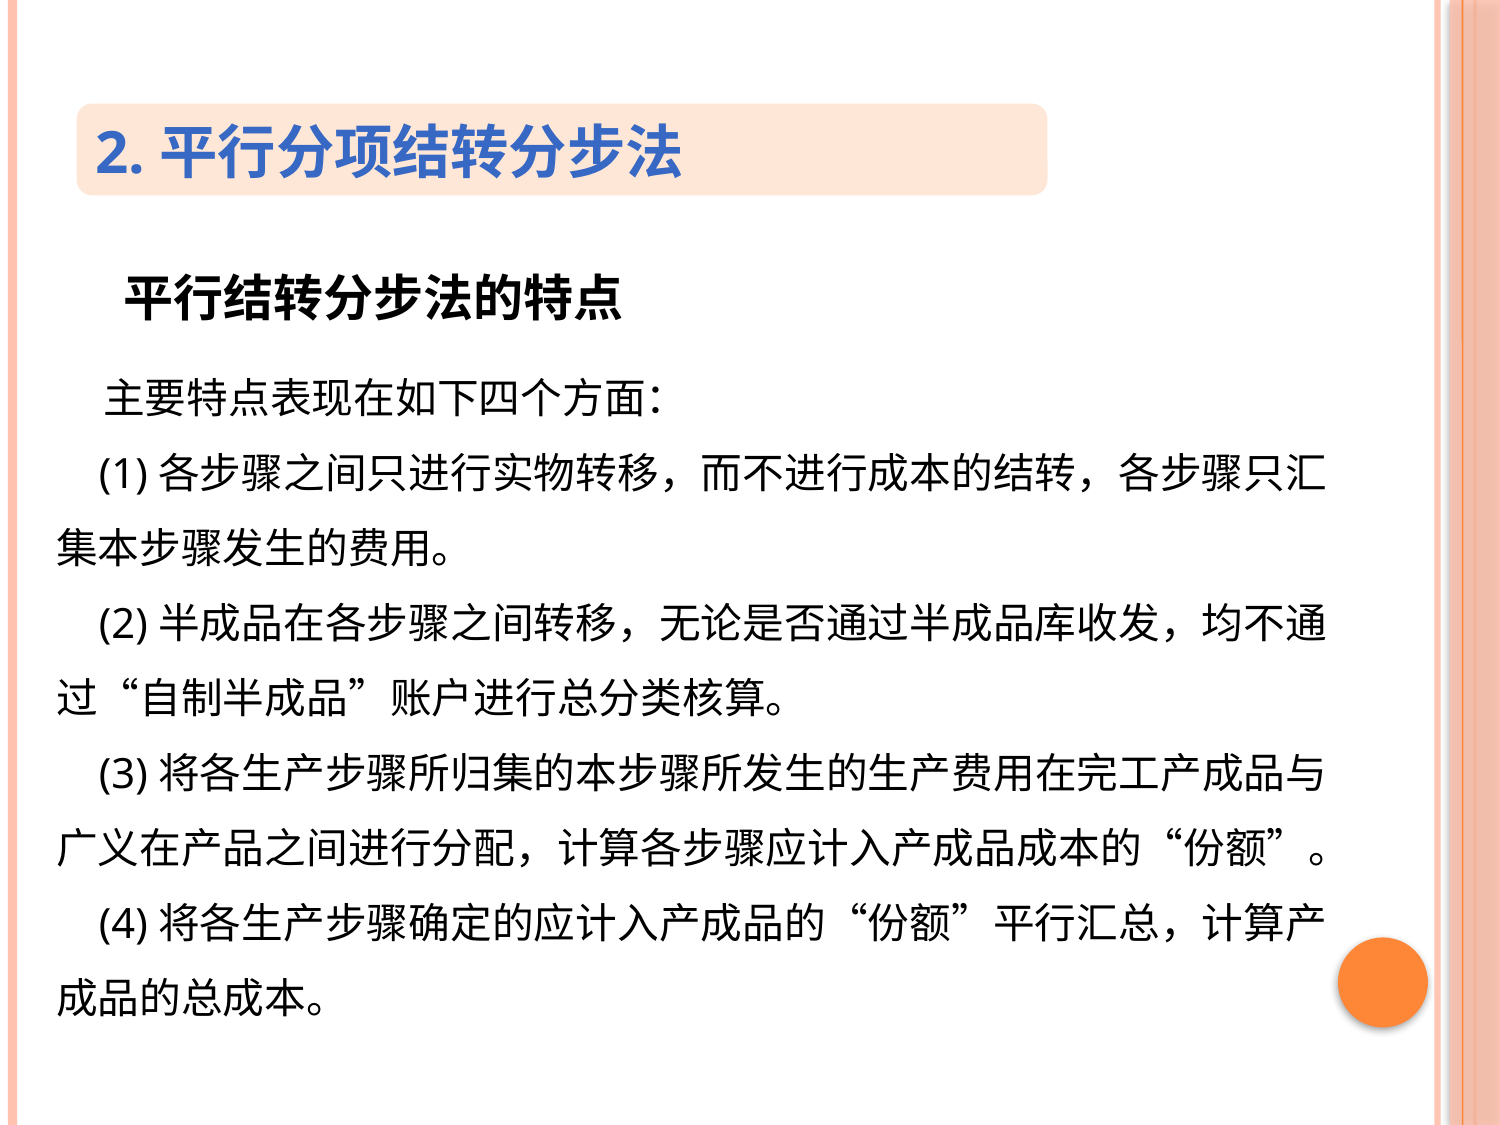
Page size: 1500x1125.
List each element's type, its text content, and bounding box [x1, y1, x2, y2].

text_box 平行结转分步法的特点 [74, 258, 837, 334]
text_box 主要特点表现在如下四个方面： (1)各步骤之间只进行实物转移，而不进行成本的结转，各步骤只汇集本步骤发生的费用。 (2)半成品在各步骤之间转移，无论是否通过半成品库收发，均不通过“自制半成品”账户进行总分类核算。 (3)将各生产步骤所归集的本步骤所发生的生产费用在完工产成品与广义在产品之间进行分配，计算各步骤应计入产成品成本的“份额”。 (4)将各生产步骤确定的应计入产成品的“份额”平行汇总，计算产成品的总成本。 [41, 339, 1377, 1030]
text_box 2.平行分项结转分步法 [76, 103, 1048, 196]
